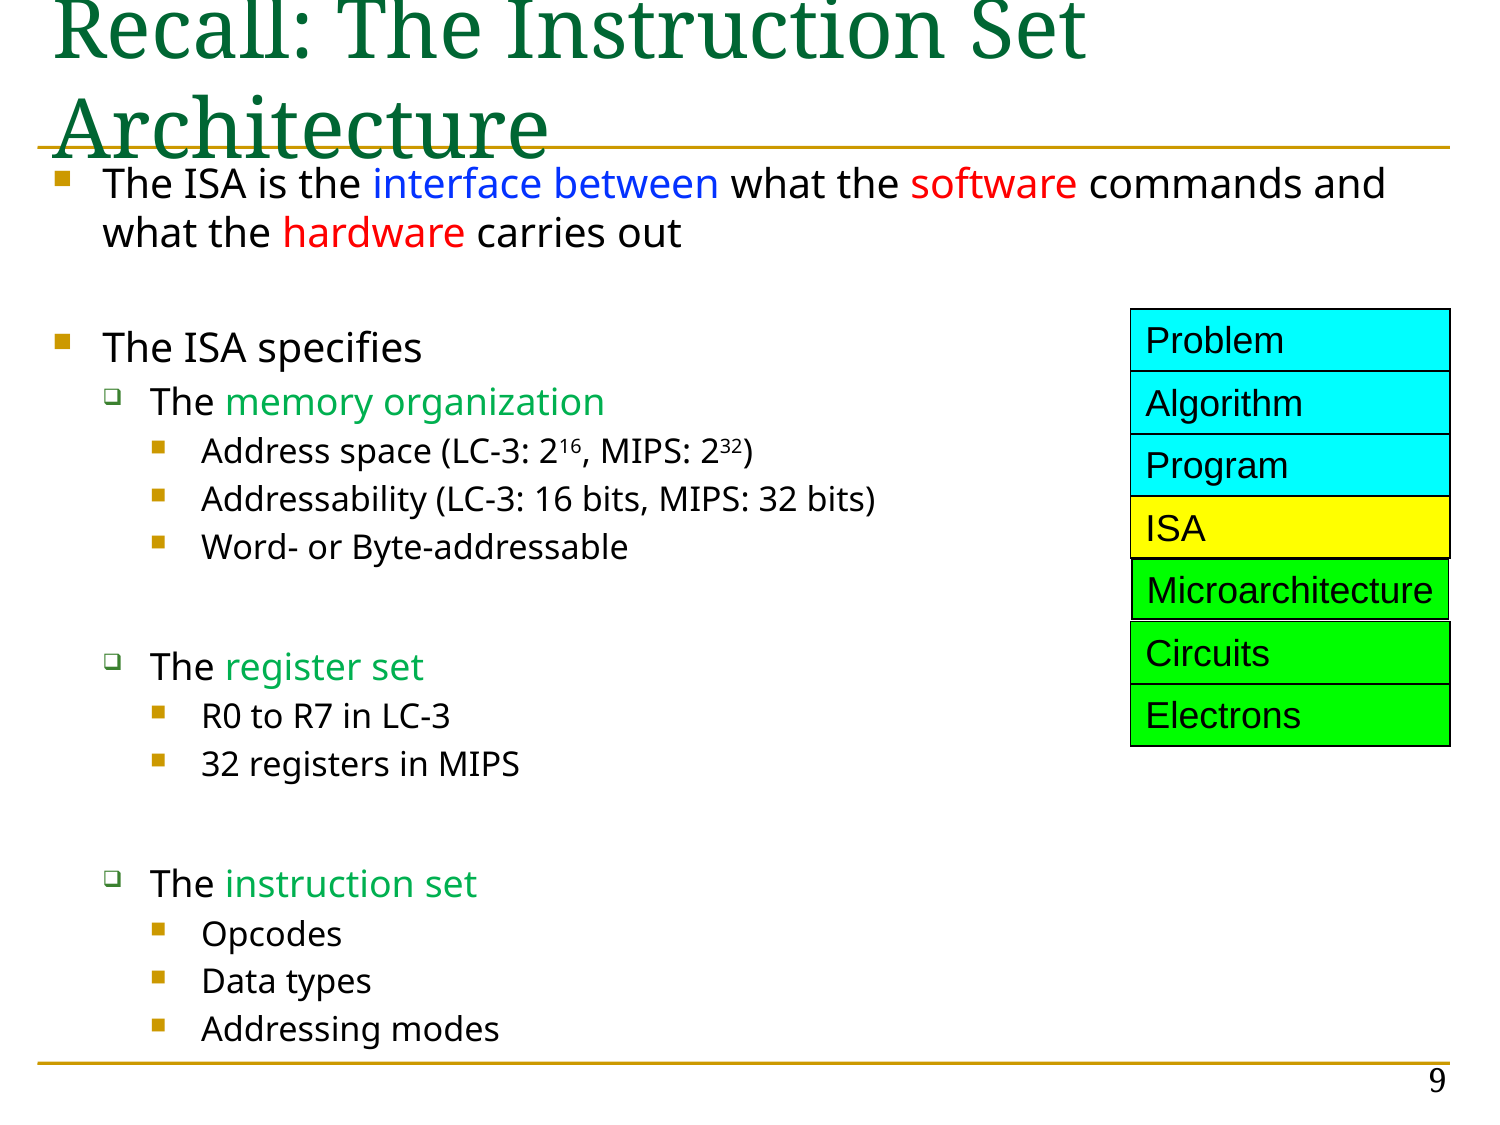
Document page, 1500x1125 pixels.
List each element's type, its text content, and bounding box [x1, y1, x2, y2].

text_box Microarchitecture [1131, 559, 1449, 619]
text_box Circuits [1130, 621, 1450, 684]
text_box Program [1130, 434, 1450, 496]
text_box Problem [1130, 309, 1450, 371]
text_box Electrons [1130, 684, 1450, 746]
title Recall: The Instruction Set Architecture [37, 0, 1450, 149]
list The ISA is the interface between what the software commands and what the hardware carries out The ISA specifies The memory organization Address space (LC-3: 216, MIPS: 232) Addressability (LC-3: 16 bits, MIPS: 32 bits) Word- or Byte-addressable The register set R0 to R7 in LC-3 32 registers in MIPS The instruction set Opcodes Data types Addressing modes [37, 149, 1450, 1063]
text_box Algorithm [1130, 371, 1450, 434]
text_box ISA [1130, 496, 1450, 559]
slide_number 9 [1111, 1036, 1462, 1112]
